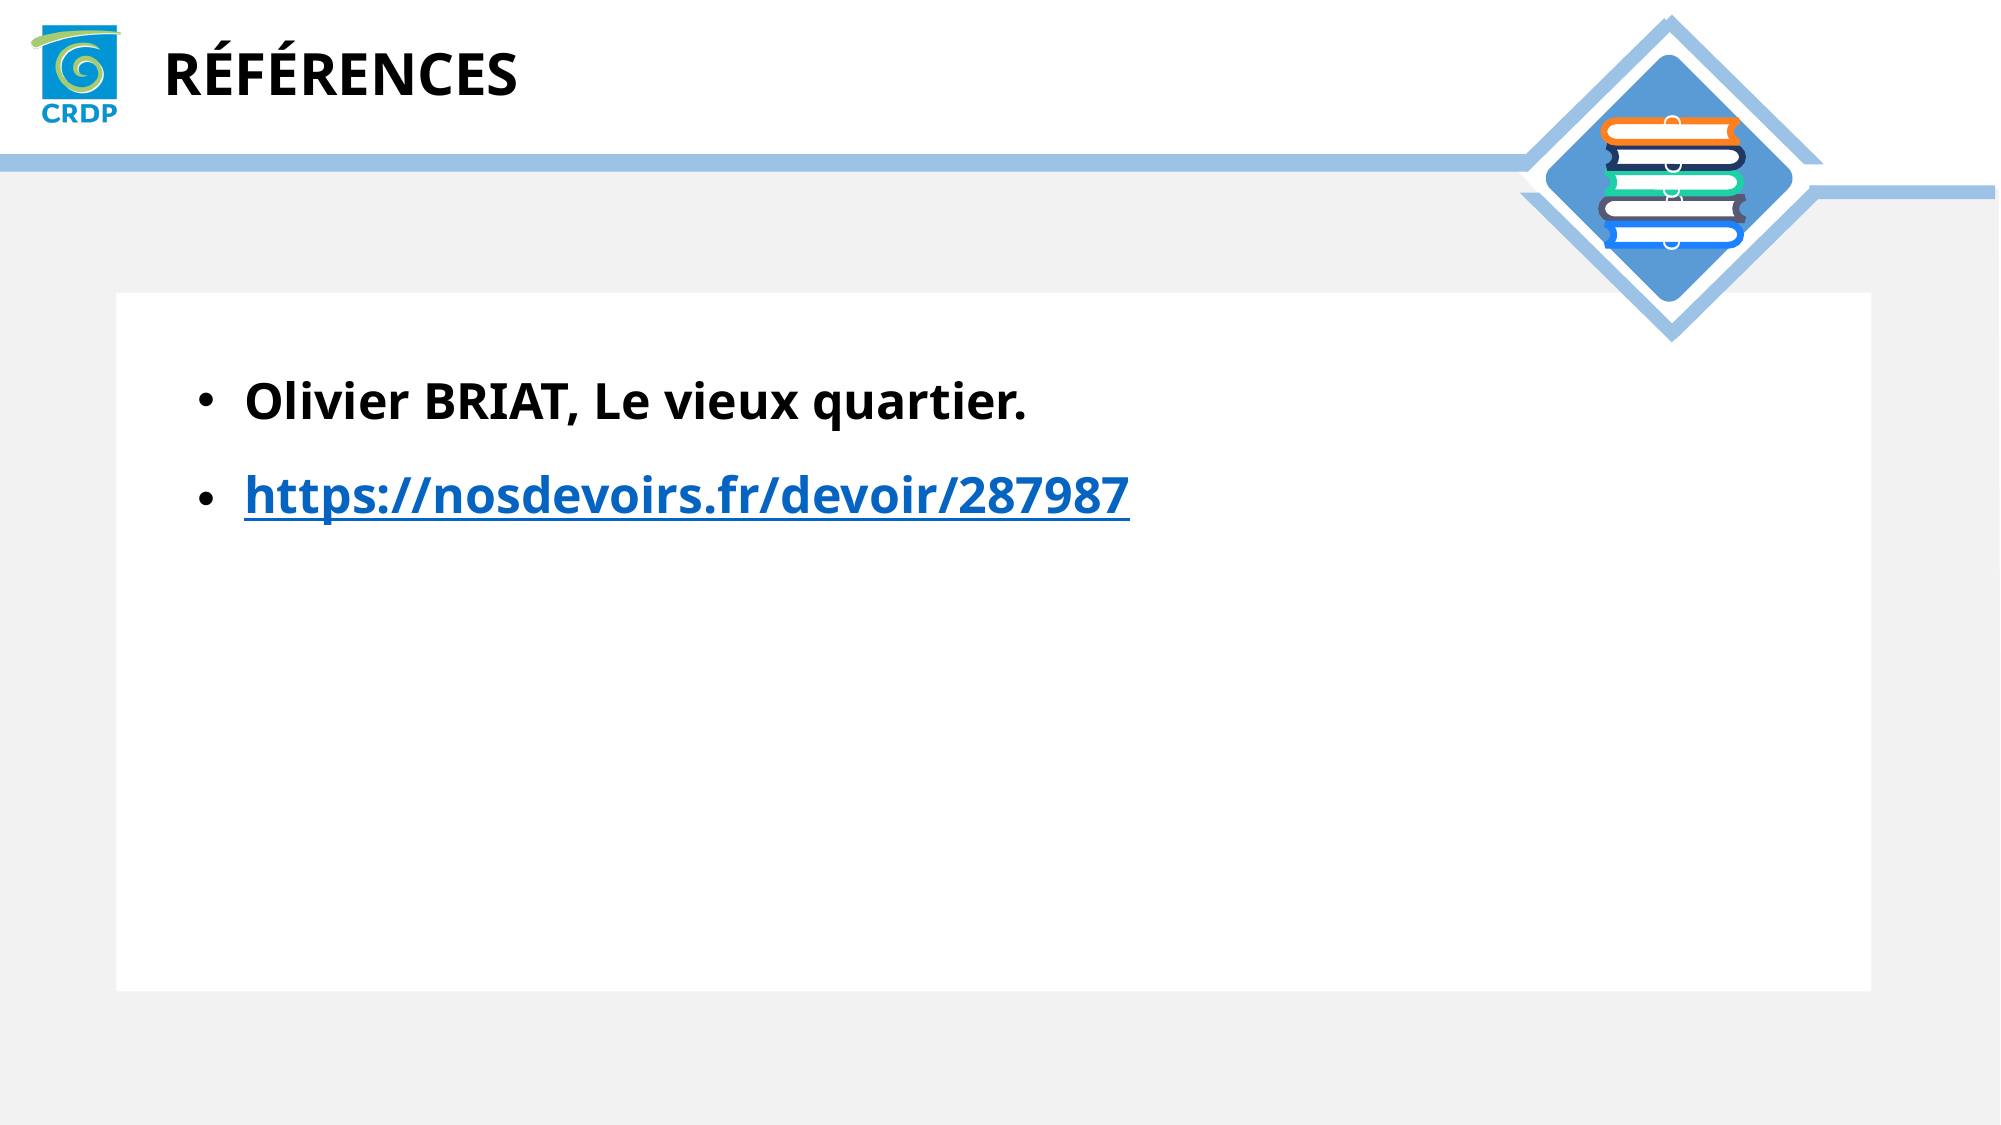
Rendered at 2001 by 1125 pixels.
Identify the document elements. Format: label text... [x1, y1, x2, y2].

picture [86, 108, 94, 118]
picture [31, 25, 121, 123]
text_box Olivier BRIAT, Le vieux quartier. https://nosdevoirs.fr/devoir/287987 [182, 332, 1828, 942]
